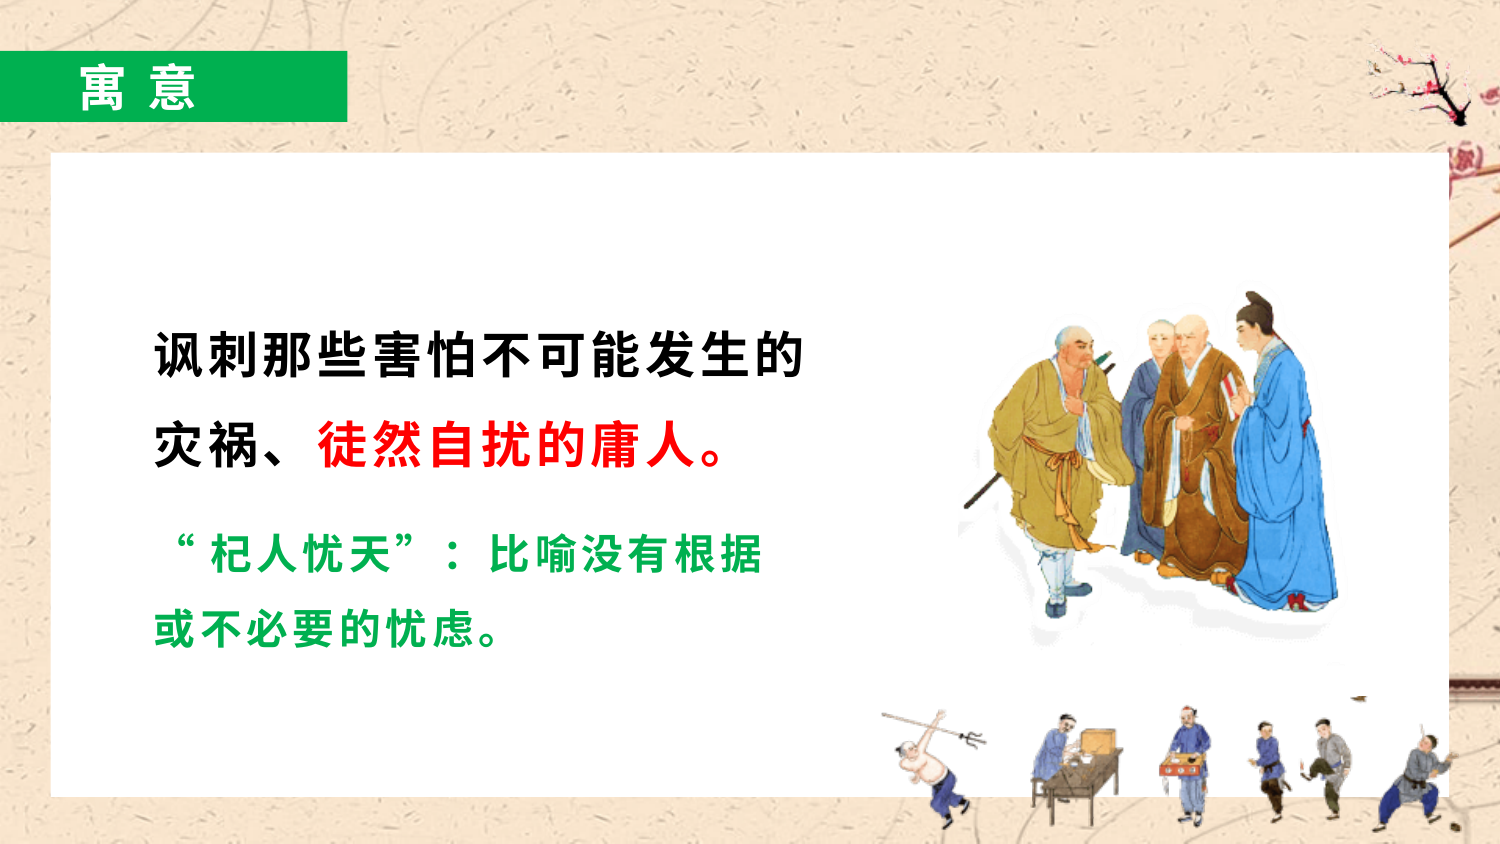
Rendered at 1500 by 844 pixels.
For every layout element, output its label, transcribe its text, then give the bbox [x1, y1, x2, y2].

text_box “杞人忧天”：比喻没有根据或不必要的忧虑。 [142, 497, 782, 659]
text_box 寓 意 [0, 50, 348, 122]
text_box 讽刺那些害怕不可能发生的灾祸、徒然自扰的庸人。 [142, 287, 824, 479]
picture [0, 0, 1500, 844]
